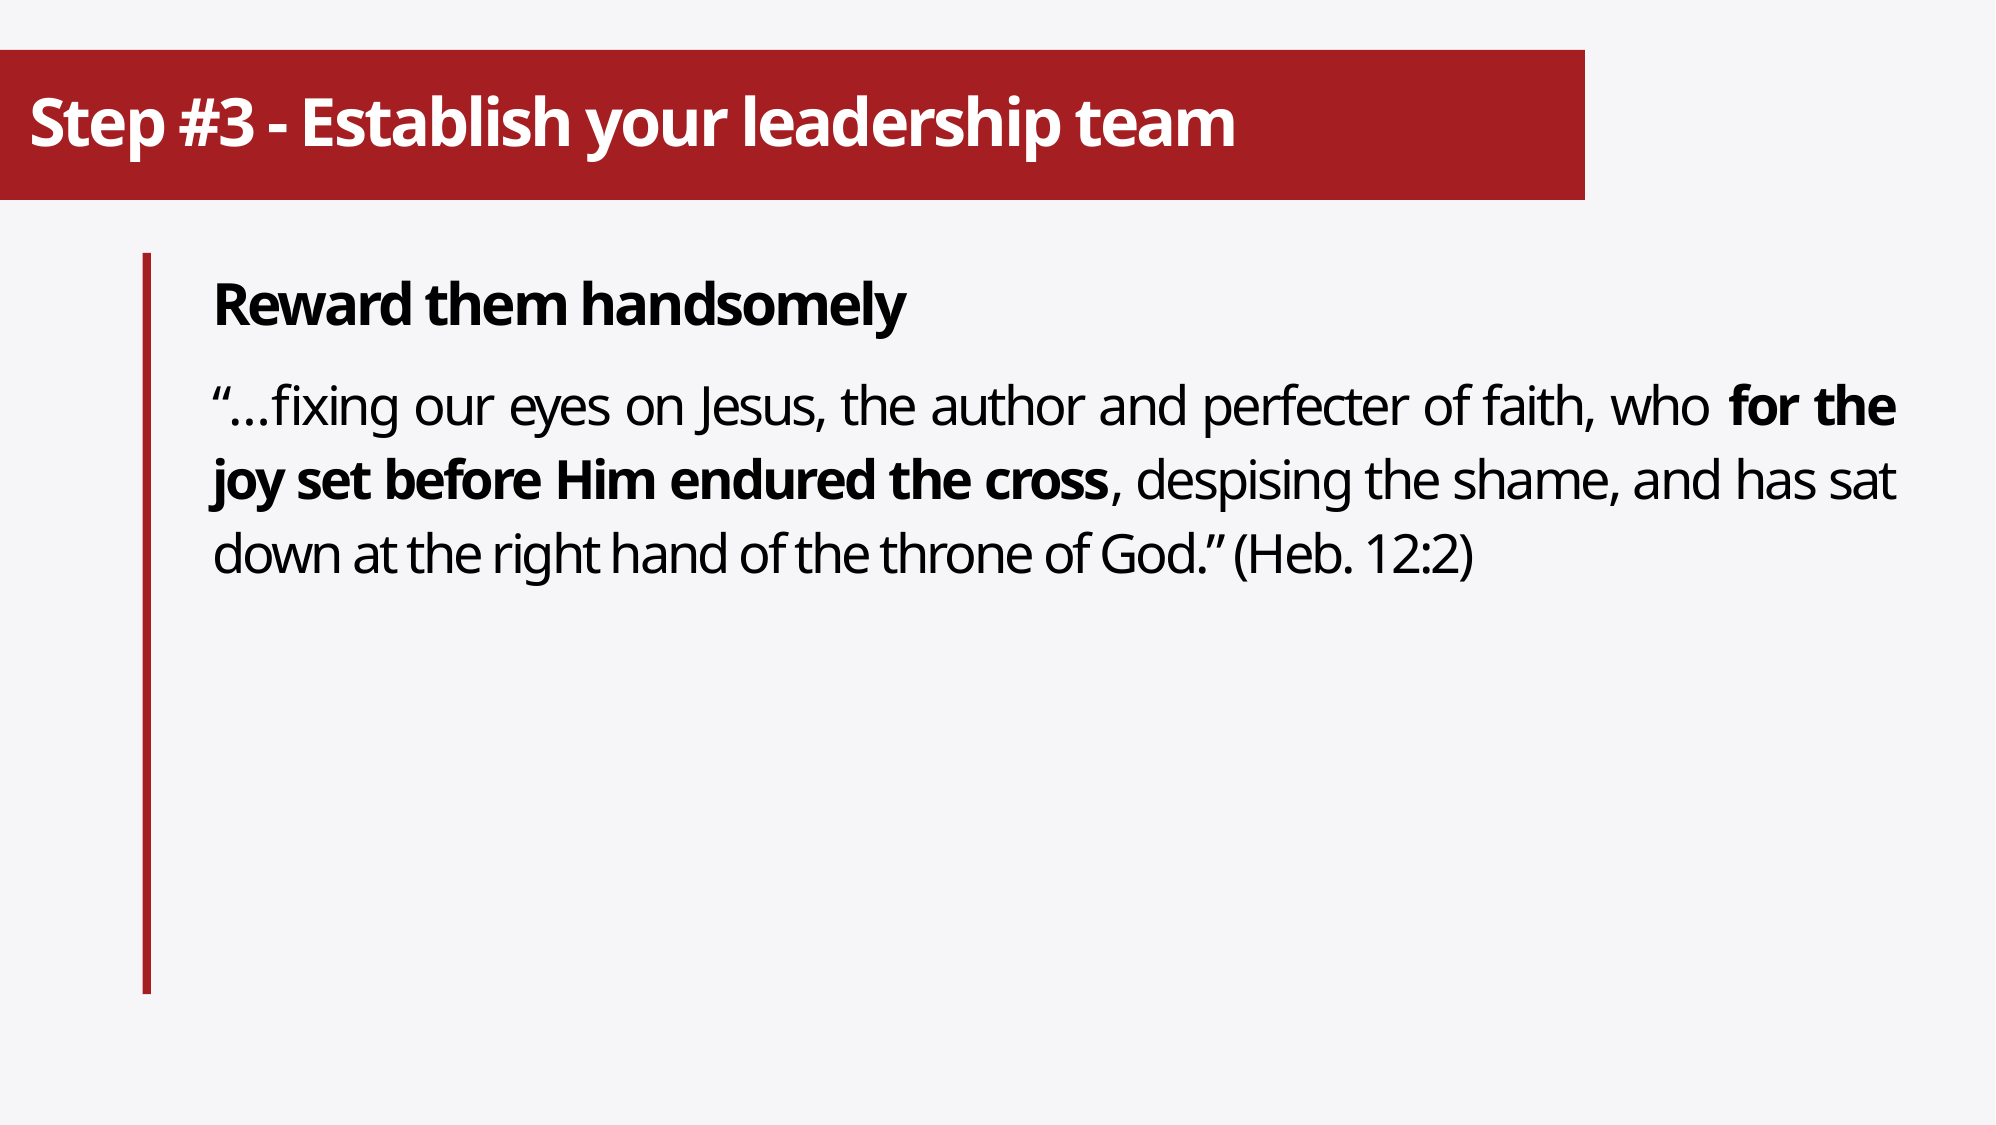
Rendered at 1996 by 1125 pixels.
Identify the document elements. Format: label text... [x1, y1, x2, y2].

title Step #3 - Establish your leadership team [14, 62, 1810, 188]
subtitle Reward them handsomely “…fixing our eyes on Jesus, the author and perfecter of faith, who for the joy set before Him endured the cross, despising the shame, and has sat down at the right hand of the throne of God.” (Heb. 12:2) [197, 249, 1910, 1000]
